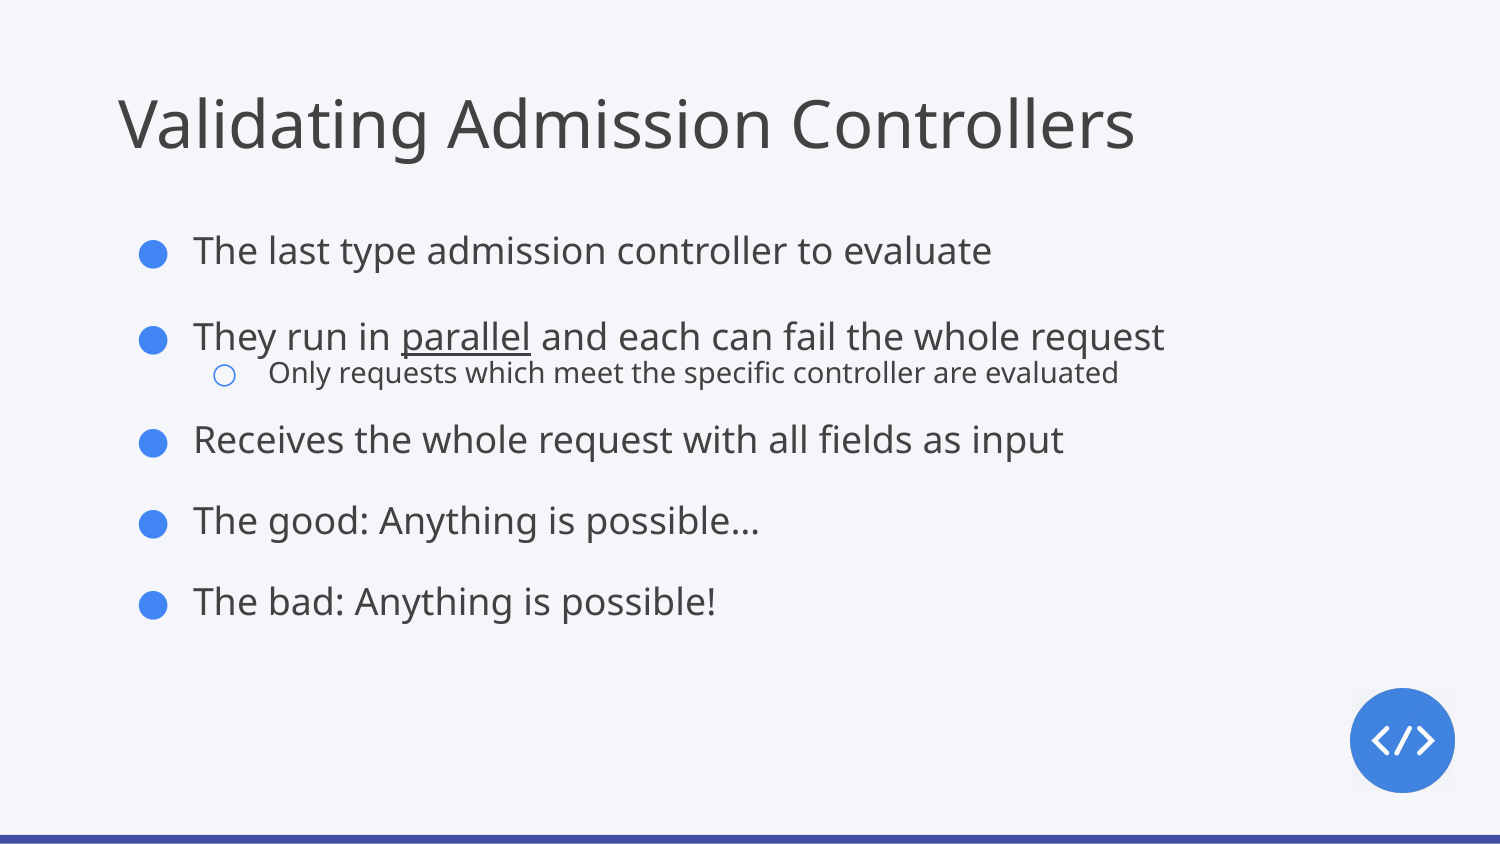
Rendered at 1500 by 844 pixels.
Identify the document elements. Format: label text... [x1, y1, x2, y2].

title Validating Admission Controllers [103, 44, 1397, 208]
picture [1350, 688, 1455, 793]
list The last type admission controller to evaluate They run in parallel and each can fail the whole request Only requests which meet the specific controller are evaluated Receives the whole request with all fields as input The good: Anything is possible… The bad: Anything is possible! [103, 224, 1397, 760]
